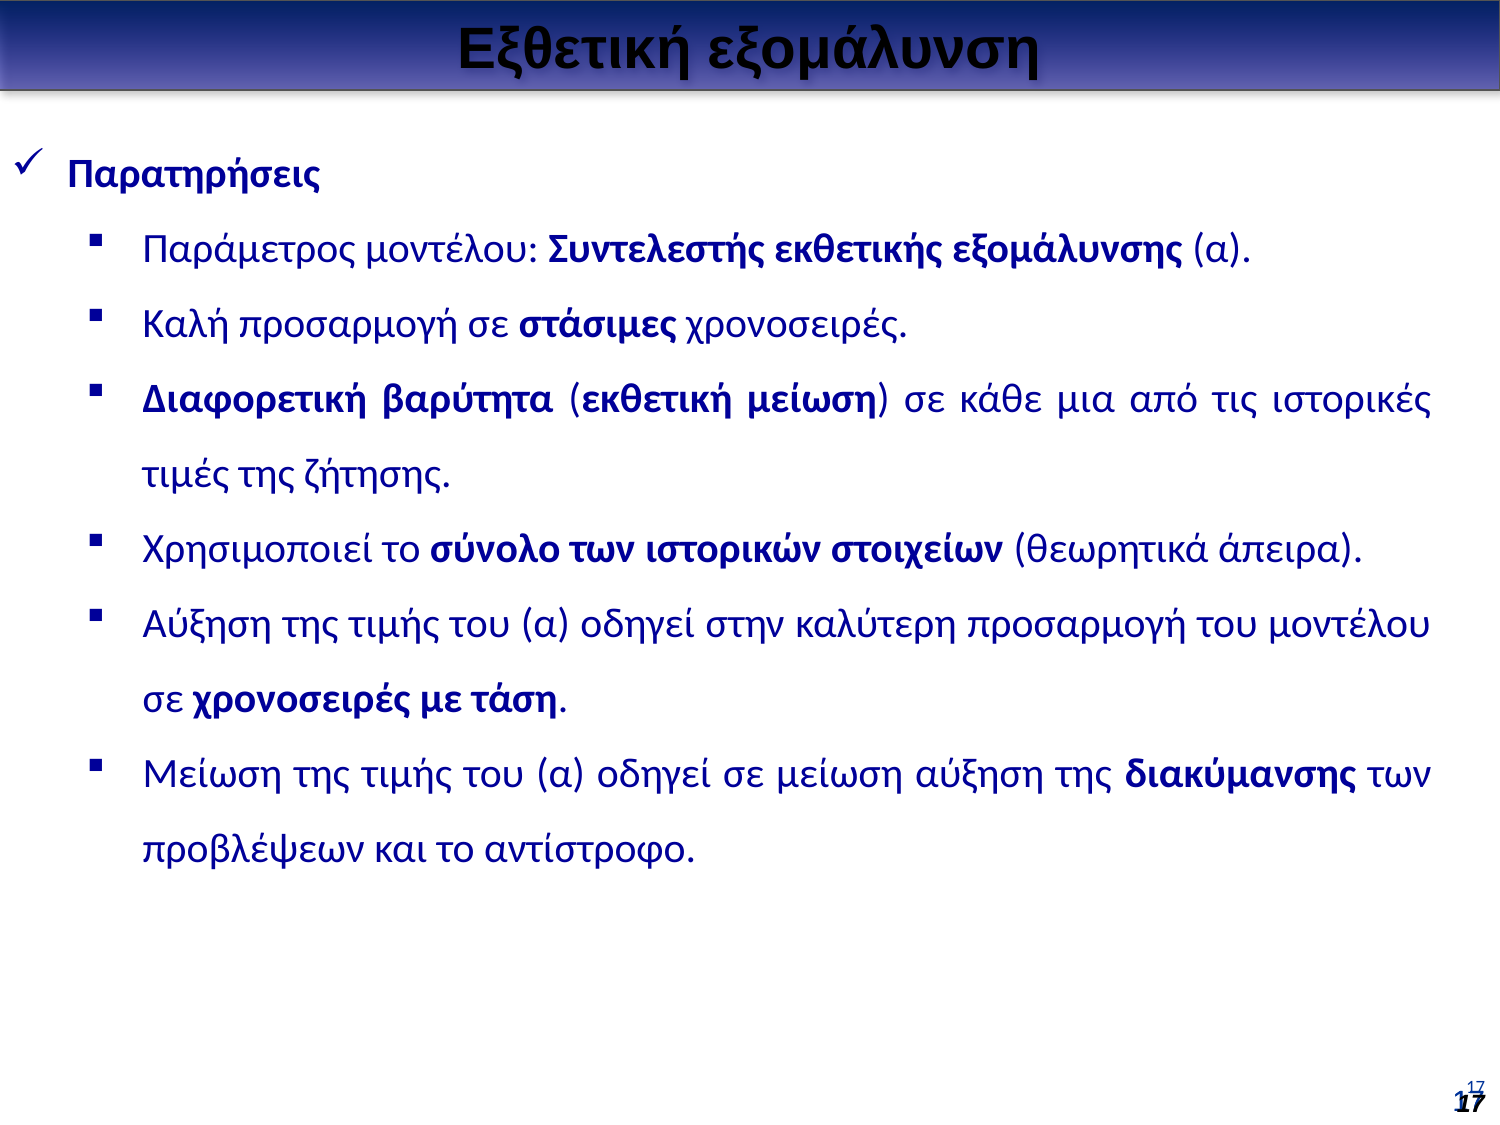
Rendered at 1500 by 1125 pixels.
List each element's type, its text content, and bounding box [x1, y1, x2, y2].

text_box Εξθετική εξομάλυνση [0, 0, 1500, 90]
text_box Παρατηρήσεις Παράμετρος μοντέλου: Συντελεστής εκθετικής εξομάλυνσης (α). Καλή προσαρμογή σε στάσιμες χρονοσειρές. Διαφορετική βαρύτητα (εκθετική μείωση) σε κάθε μια από τις ιστορικές τιμές της ζήτησης. Χρησιμοποιεί το σύνολο των ιστορικών στοιχείων (θεωρητικά άπειρα). Αύξηση της τιμής του (α) οδηγεί στην καλύτερη προσαρμογή του μοντέλου σε χρονοσειρές με τάση. Μείωση της τιμής του (α) οδηγεί σε μείωση αύξηση της διακύμανσης των προβλέψεων και το αντίστροφο. [0, 113, 1447, 1029]
text_box 17 [1424, 1079, 1500, 1125]
text_box 17 [1149, 1046, 1500, 1125]
